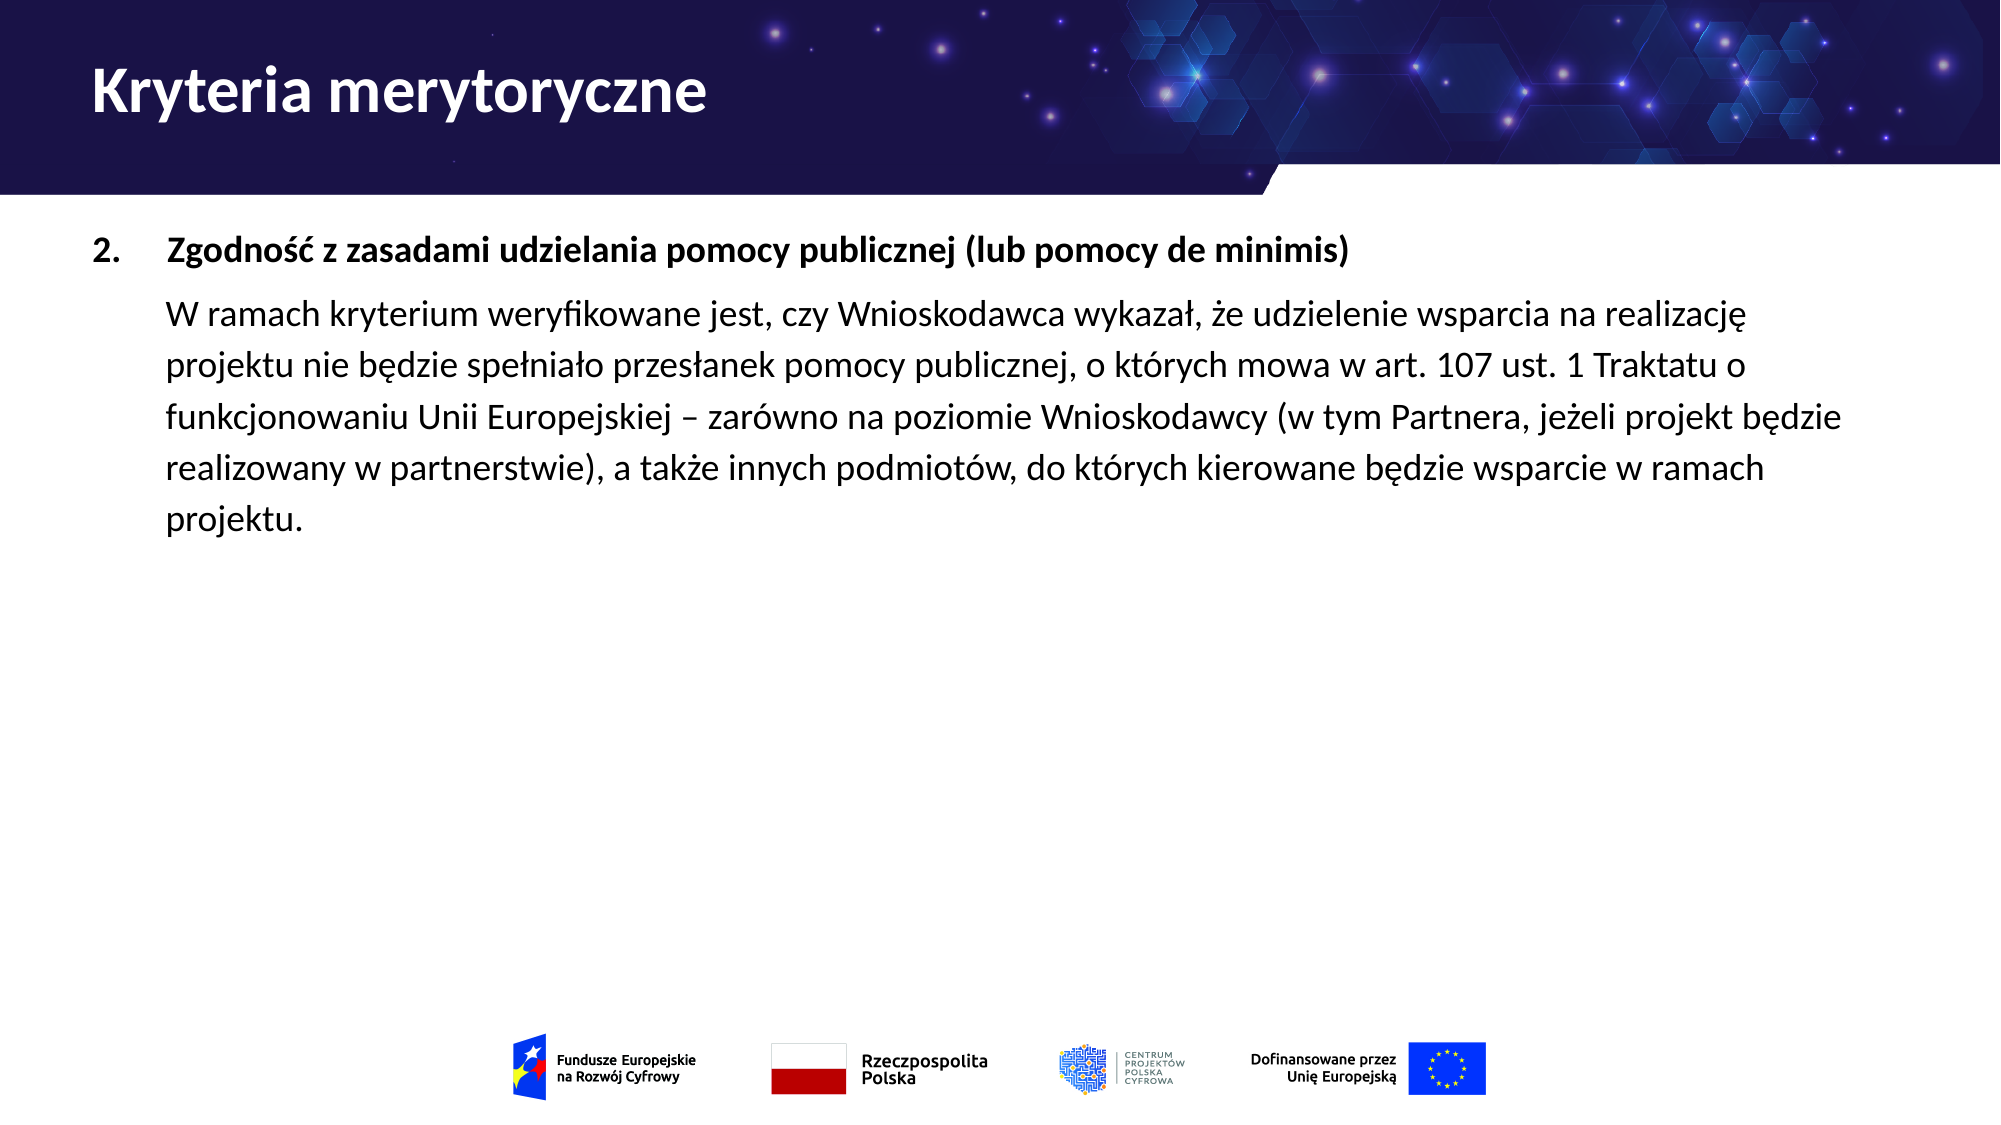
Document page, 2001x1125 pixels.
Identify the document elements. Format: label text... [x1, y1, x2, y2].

title Kryteria merytoryczne [77, 46, 1988, 136]
picture [0, 0, 2000, 195]
list Zgodność z zasadami udzielania pomocy publicznej (lub pomocy de minimis) W ramach kryterium weryfikowane jest, czy Wnioskodawca wykazał, że udzielenie wsparcia na realizację projektu nie będzie spełniało przesłanek pomocy publicznej, o których mowa w art. 107 ust. 1 Traktatu o funkcjonowaniu Unii Europejskiej – zarówno na poziomie Wnioskodawcy (w tym Partnera, jeżeli projekt będzie realizowany w partnerstwie), a także innych podmiotów, do których kierowane będzie wsparcie w ramach projektu. [77, 211, 1863, 887]
picture [491, 1011, 1509, 1122]
